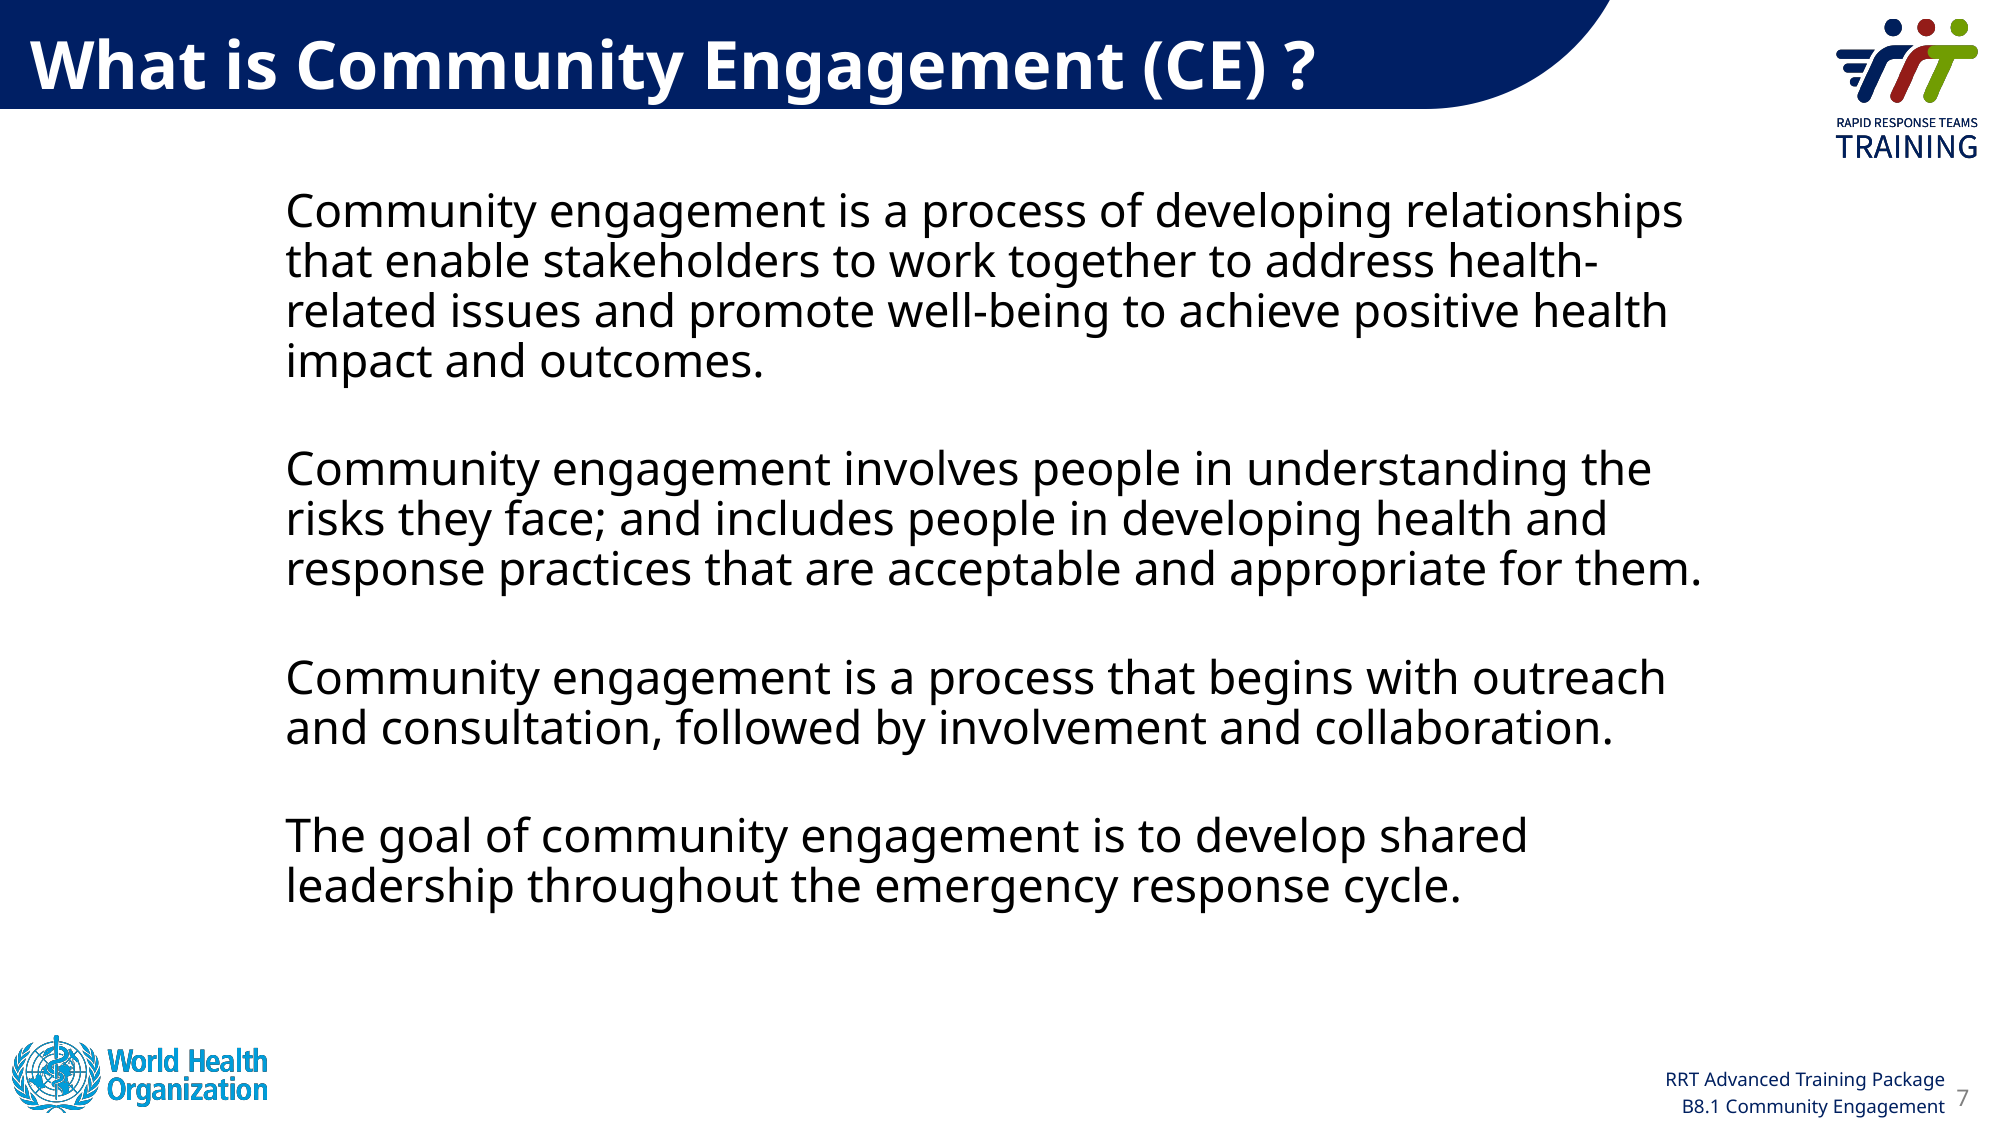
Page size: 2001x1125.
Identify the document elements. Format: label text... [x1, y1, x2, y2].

picture [1835, 19, 1978, 167]
picture [12, 1035, 54, 1068]
picture [24, 1054, 36, 1087]
picture [0, 0, 1636, 109]
picture [40, 1062, 47, 1070]
picture [30, 1083, 37, 1091]
text_box What is Community Engagement (CE) ? [22, 15, 1490, 122]
picture [12, 1083, 48, 1113]
list Community engagement is a process of developing relationships that enable stakeholders to work together to address health-related issues and promote well-being to achieve positive health impact and outcomes. Community engagement involves people in understanding the risks they face; and includes people in developing health and response practices that are acceptable and appropriate for them. Community engagement is a process that begins with outreach and consultation, followed by involvement and collaboration. The goal of community engagement is to develop shared leadership throughout the emergency response cycle. [277, 180, 1723, 945]
picture [71, 1053, 90, 1091]
picture [36, 1088, 78, 1105]
picture [46, 1056, 54, 1062]
picture [50, 1108, 62, 1113]
picture [34, 1054, 43, 1078]
picture [22, 1062, 26, 1077]
picture [59, 1035, 267, 1113]
